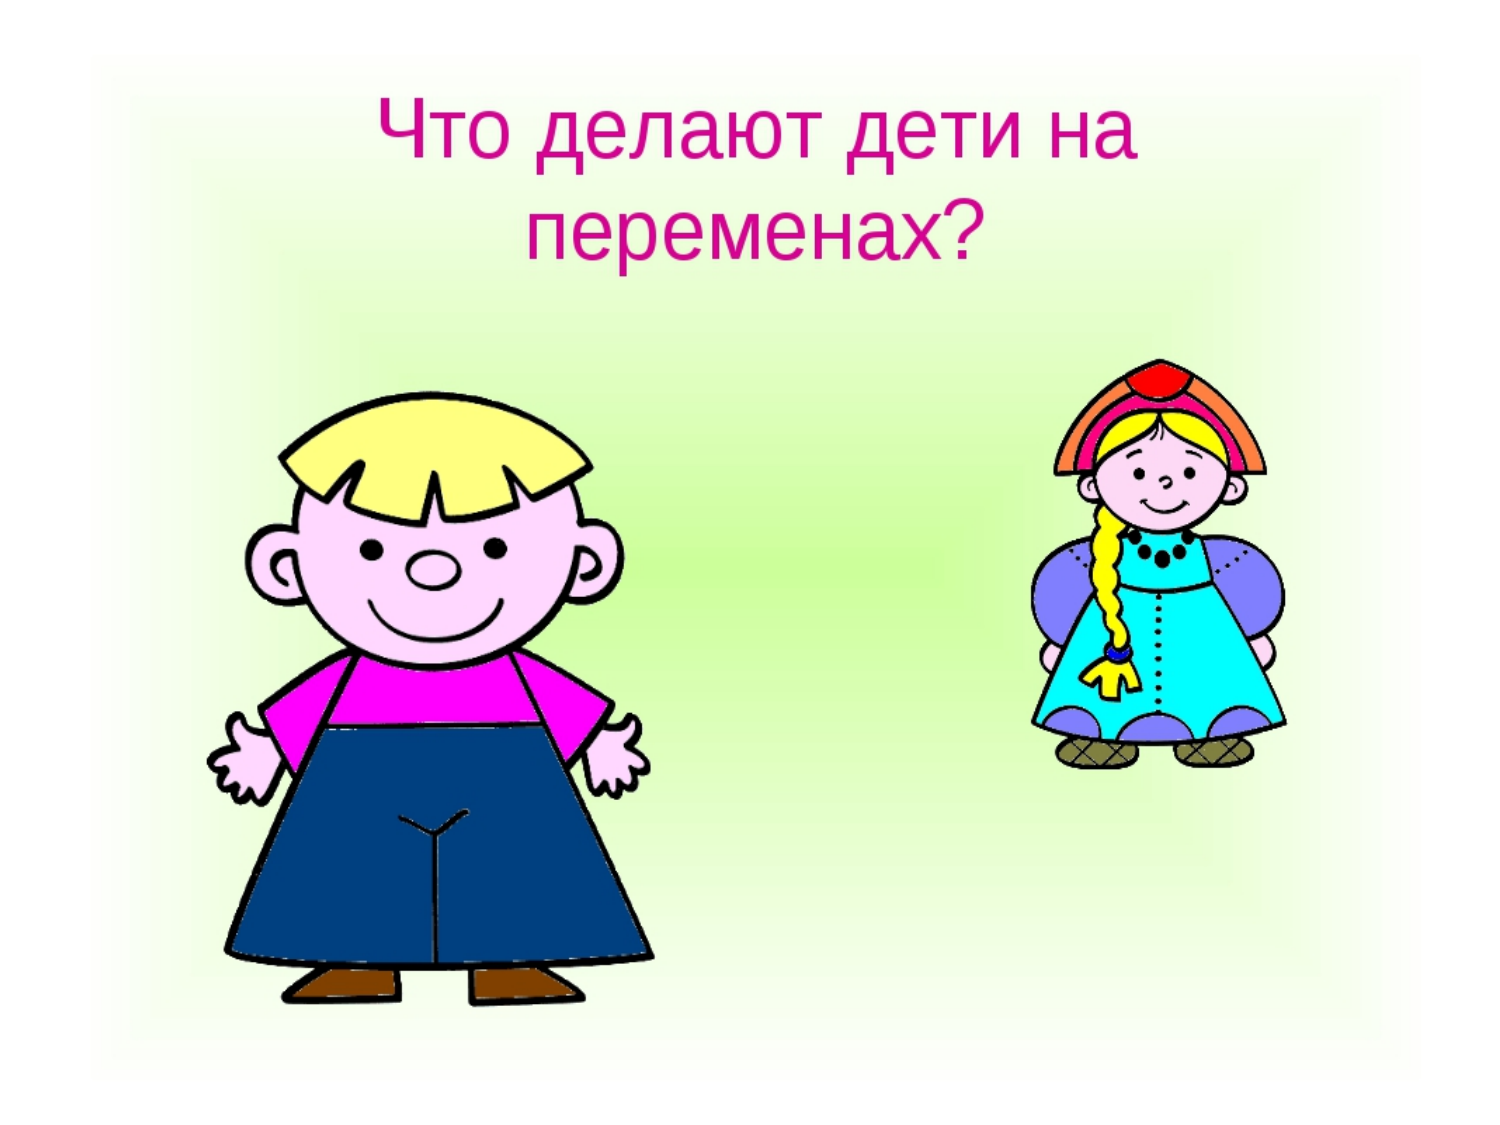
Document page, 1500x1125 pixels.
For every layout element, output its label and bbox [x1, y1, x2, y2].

picture [81, 46, 1430, 1091]
